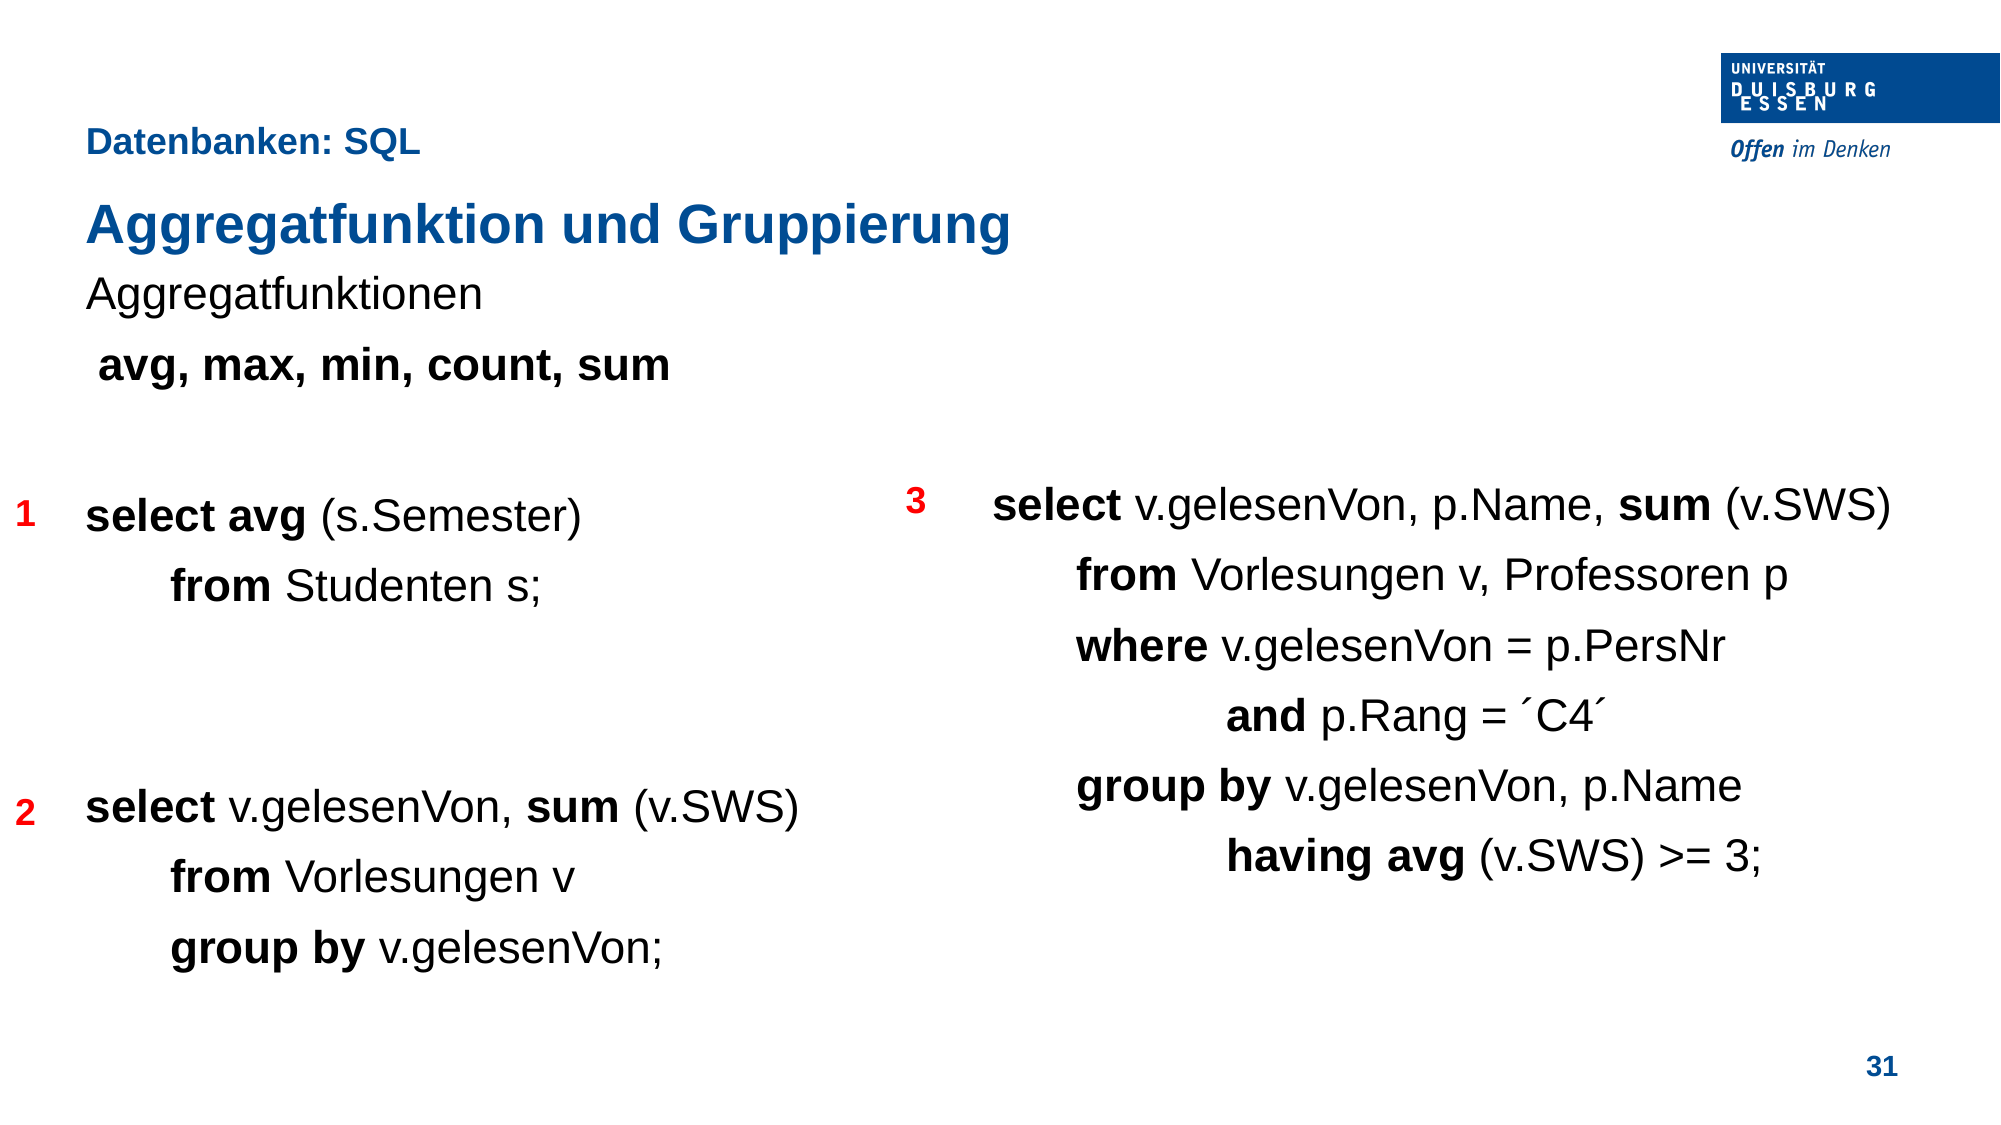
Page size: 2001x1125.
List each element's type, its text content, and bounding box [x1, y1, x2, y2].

text_box 1 [0, 481, 51, 542]
list Aggregatfunktion und Gruppierung [85, 188, 1696, 263]
text_box 2 [0, 780, 51, 840]
picture [1721, 53, 2000, 162]
slide_number 31 [1677, 1039, 1914, 1081]
list Aggregatfunktionen avg, max, min, count, sum select avg (s.Semester) from Studenten s; select v.gelesenVon, sum (v.SWS) from Vorlesungen v group by v.gelesenVon; select v.gelesenVon, p.Name, sum (v.SWS) from Vorlesungen v, Professoren p where v.gelesenVon = p.PersNr and p.Rang = ´C4´ group by v.gelesenVon, p.Name having avg (v.SWS) >= 3; [85, 263, 1914, 1040]
text_box 3 [890, 469, 942, 529]
list Datenbanken: SQL [85, 121, 1696, 163]
